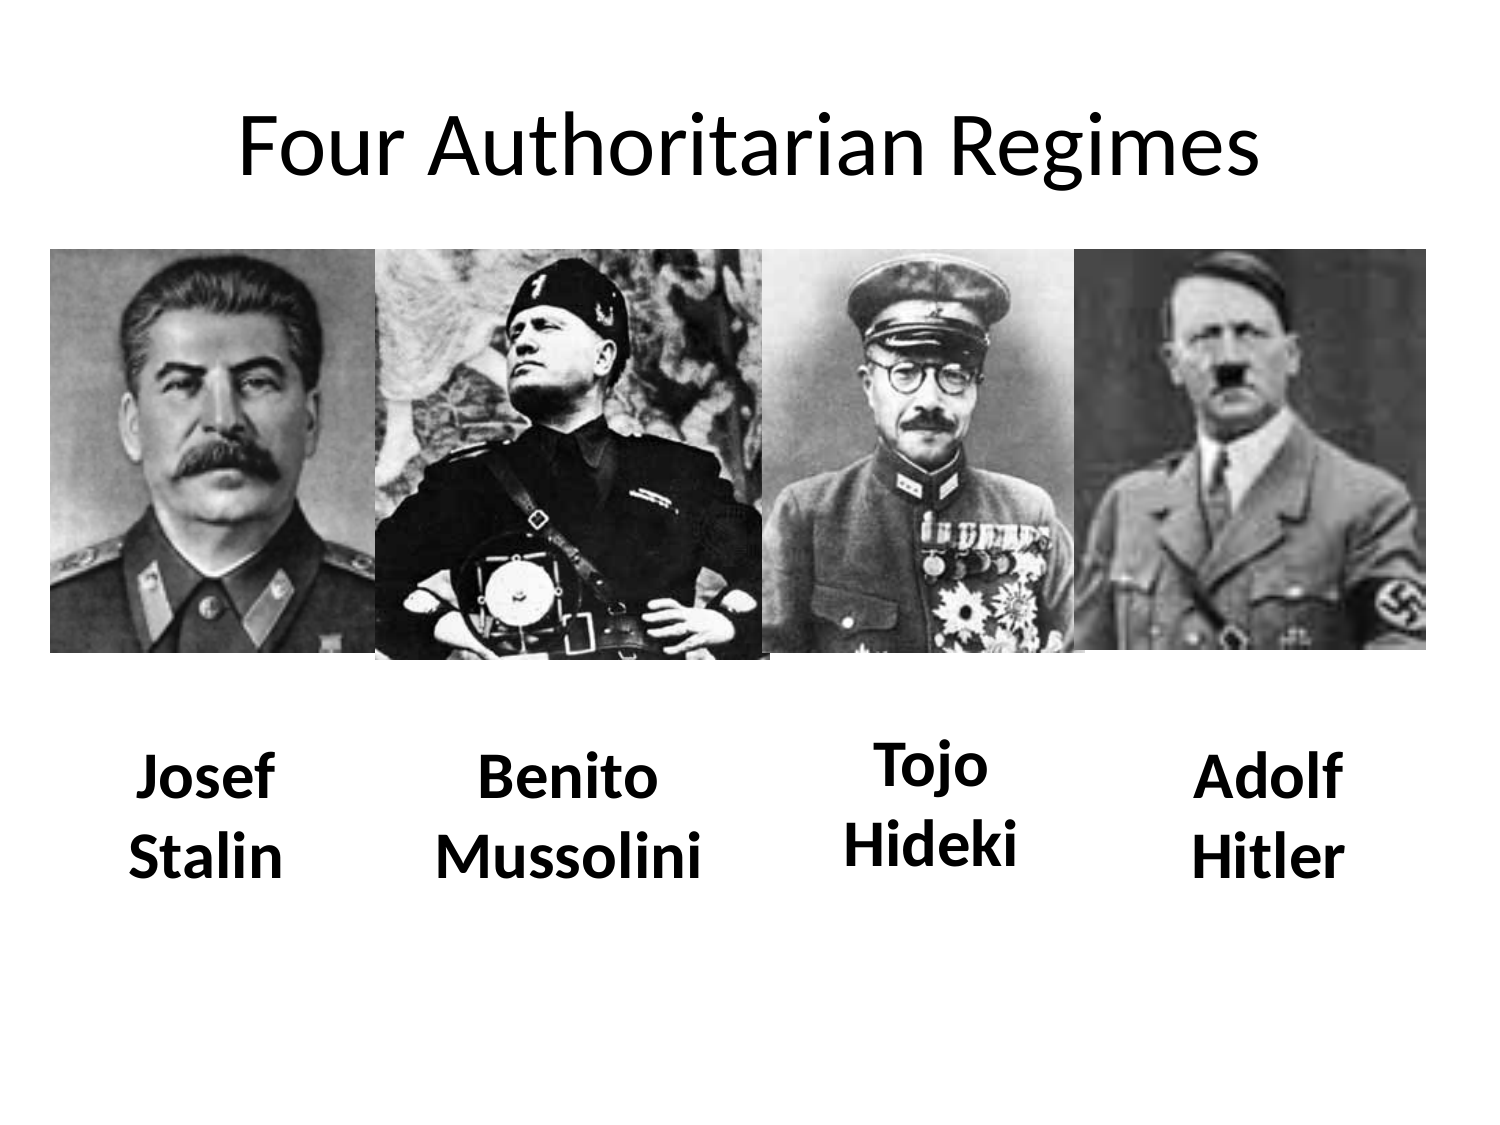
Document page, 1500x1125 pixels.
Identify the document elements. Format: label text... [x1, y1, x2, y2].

text_box Josef Stalin [49, 724, 363, 900]
text_box Adolf Hitler [1112, 724, 1425, 900]
text_box Tojo Hideki [774, 712, 1088, 888]
picture [374, 249, 1427, 660]
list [49, 249, 373, 653]
text_box Benito Mussolini [412, 724, 725, 900]
title Four Authoritarian Regimes [75, 45, 1425, 233]
